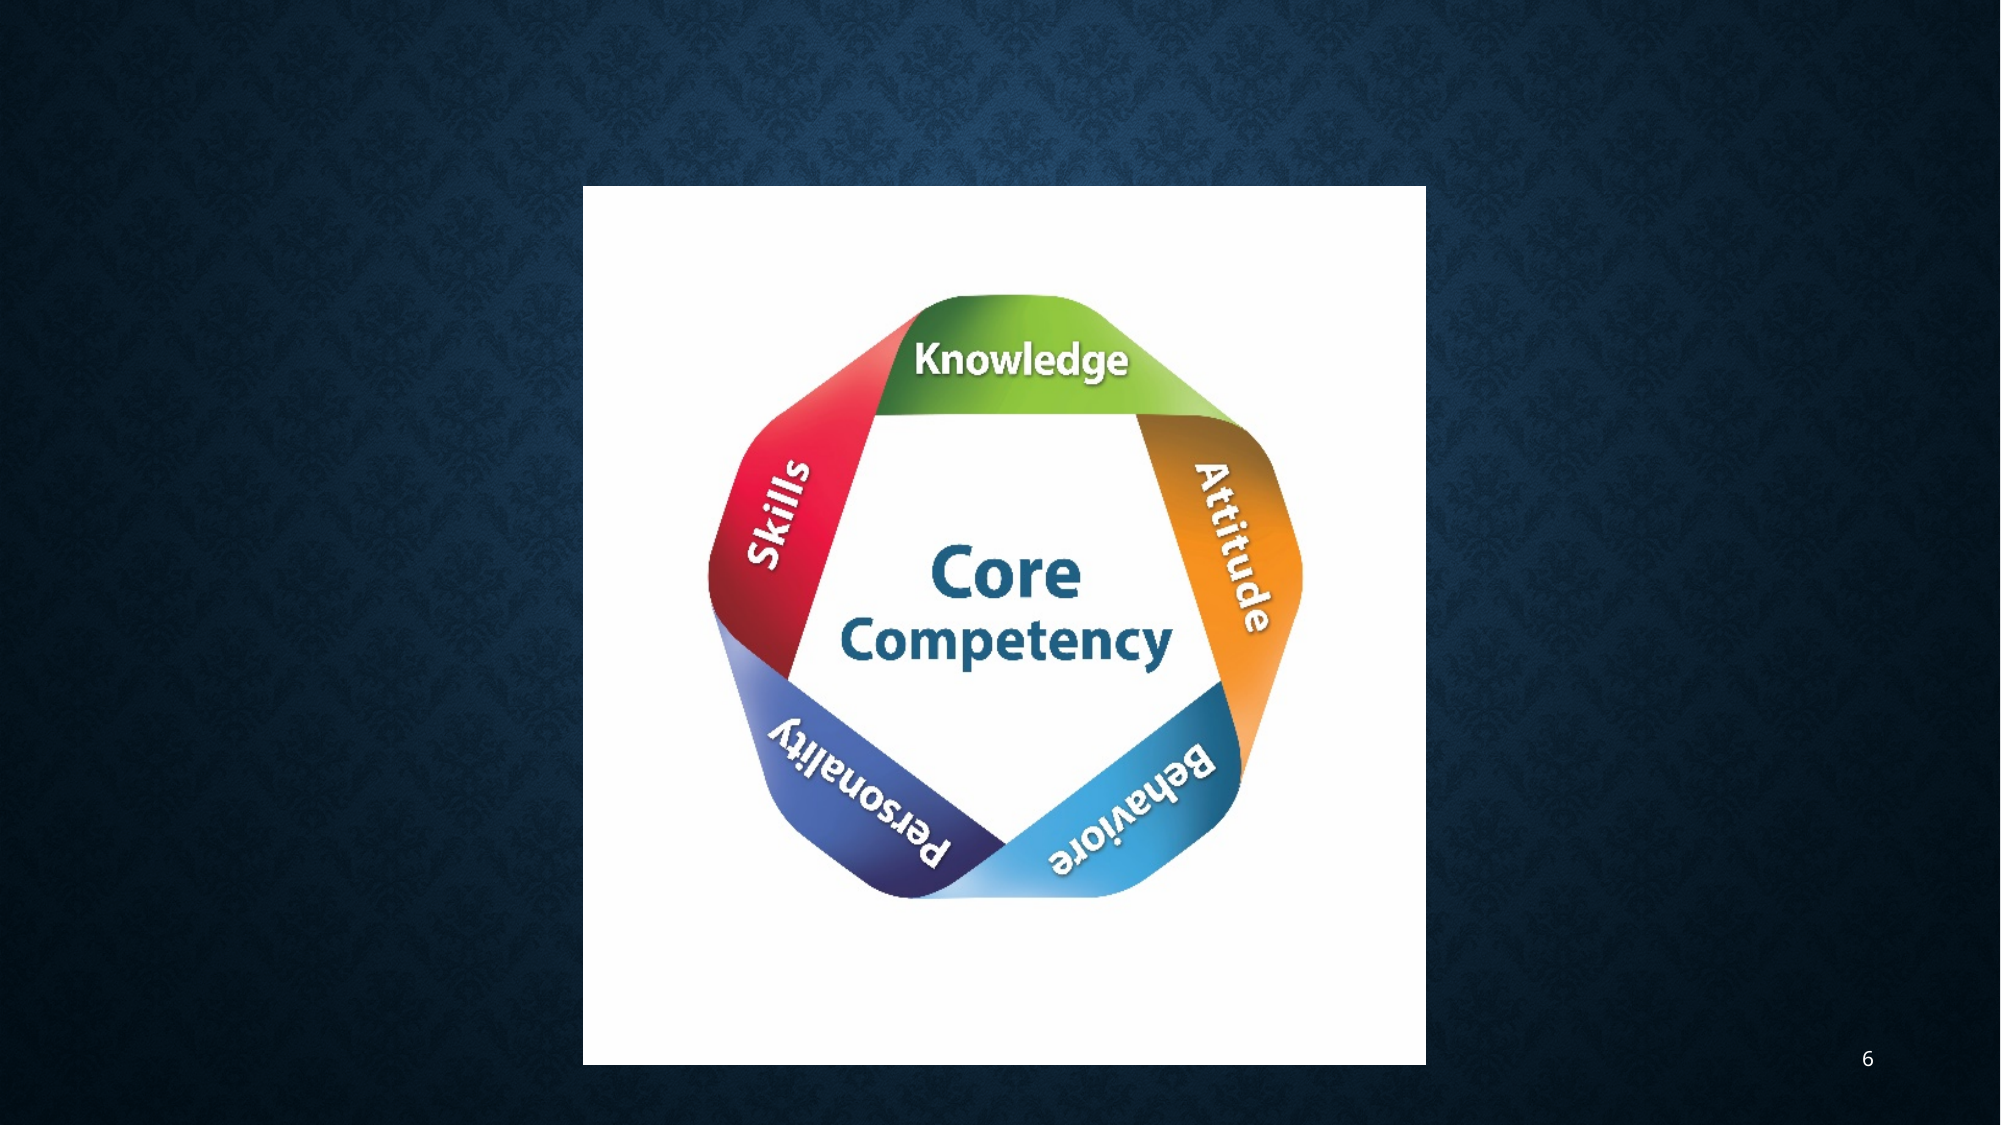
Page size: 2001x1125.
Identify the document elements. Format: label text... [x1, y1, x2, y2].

slide_number 6 [1472, 1021, 1889, 1097]
picture [583, 185, 1426, 1066]
